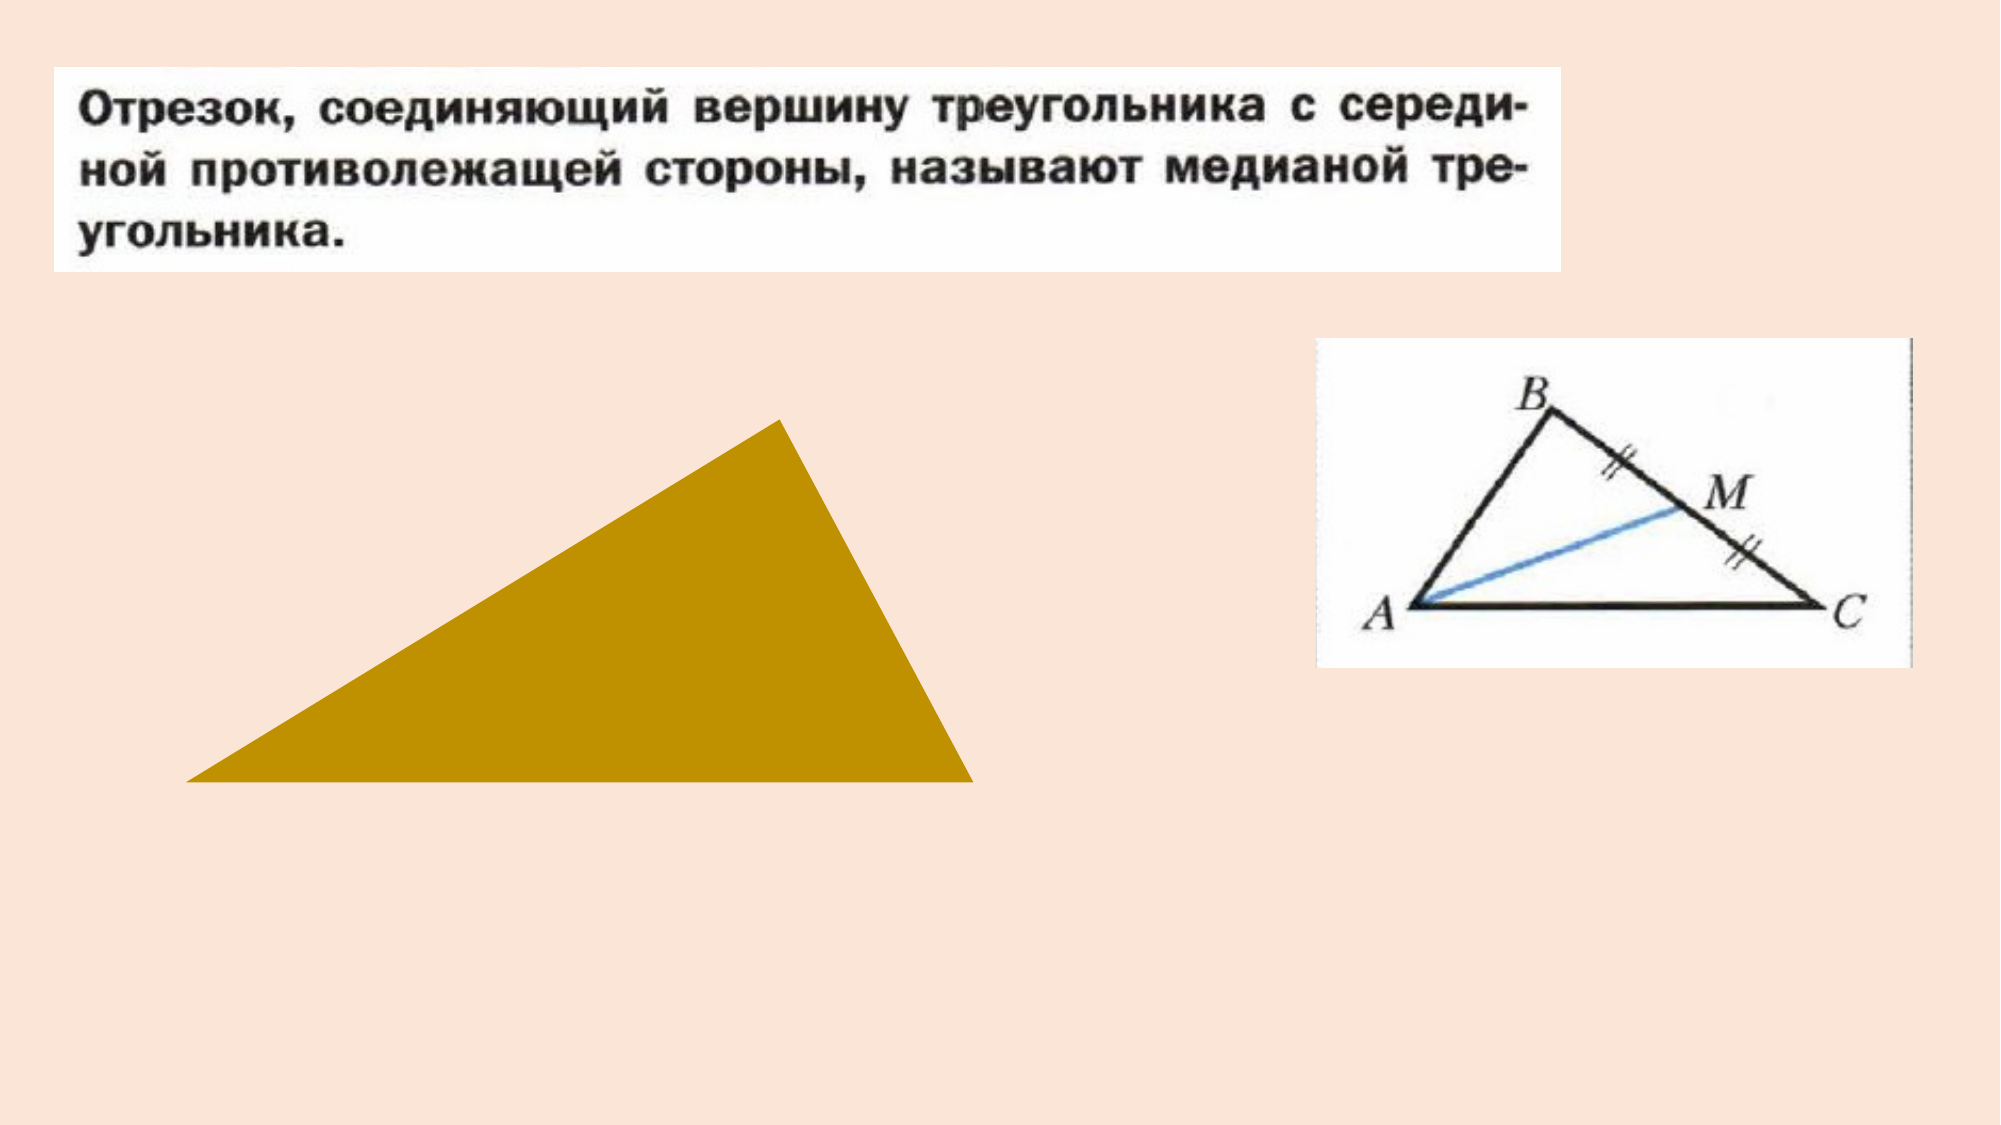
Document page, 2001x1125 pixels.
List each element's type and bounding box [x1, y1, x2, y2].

picture [1315, 337, 1913, 668]
picture [54, 67, 1561, 272]
text_box [185, 419, 974, 783]
